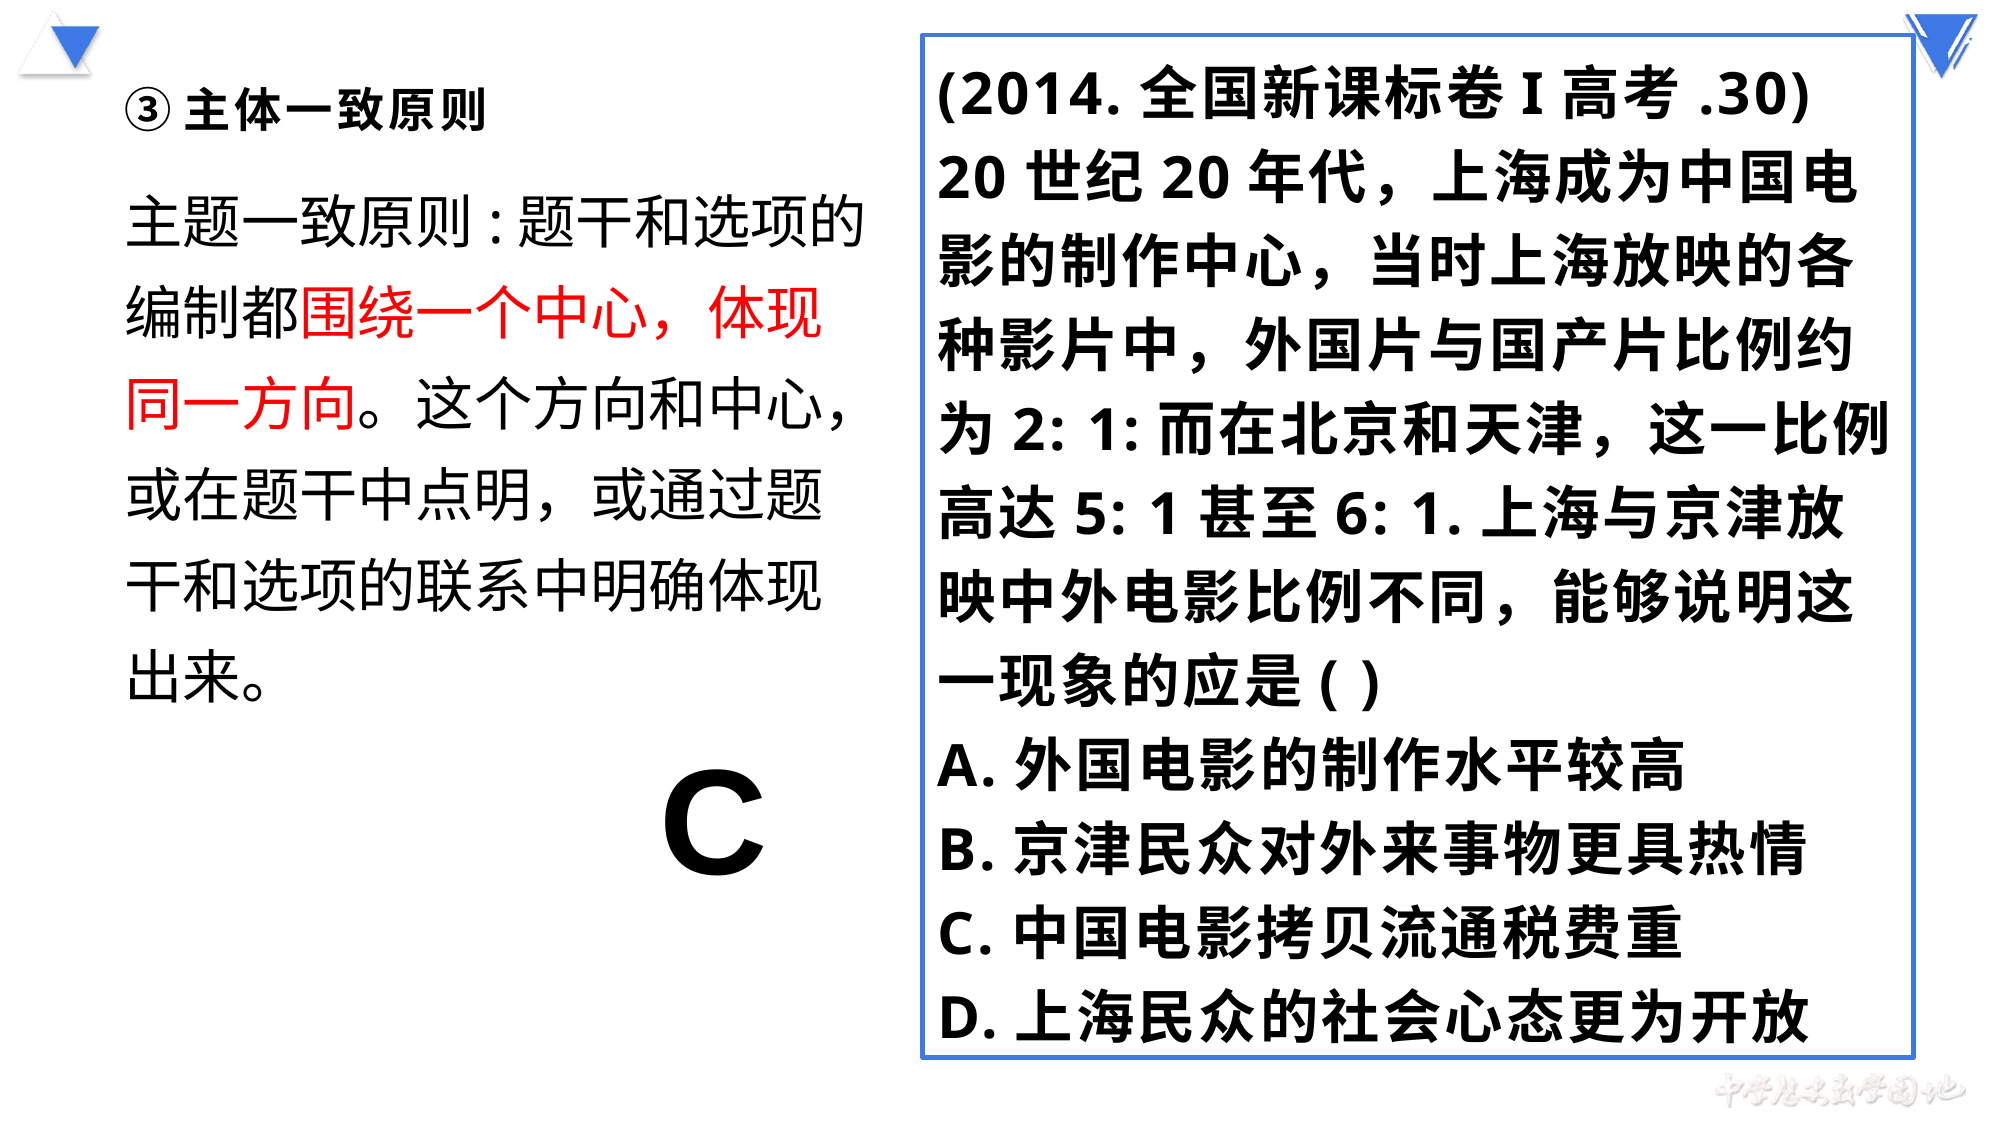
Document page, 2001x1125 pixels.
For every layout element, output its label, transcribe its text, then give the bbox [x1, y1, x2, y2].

title ③主体一致原则 [109, 72, 922, 146]
text_box C [644, 717, 783, 912]
list 主题一致原则:题干和选项的编制都围绕一个中心，体现同一方向。这个方向和中心，或在题干中点明，或通过题干和选项的联系中明确体现出来。 [109, 156, 891, 1041]
picture [1881, 0, 2000, 92]
picture [1715, 1073, 1966, 1108]
picture [0, 0, 119, 92]
text_box (2014.全国新课标卷I高考.30) 20世纪20年代，上海成为中国电影的制作中心，当时上海放映的各种影片中，外国片与国产片比例约为2: 1:而在北京和天津，这一比例高达5: 1甚至6: 1.上海与京津放映中外电影比例不同，能够说明这一现象的应是( ) A.外国电影的制作水平较高 B.京津民众对外来事物更具热情 C.中国电影拷贝流通税费重 D.上海民众的社会心态更为开放 [922, 35, 1914, 1058]
